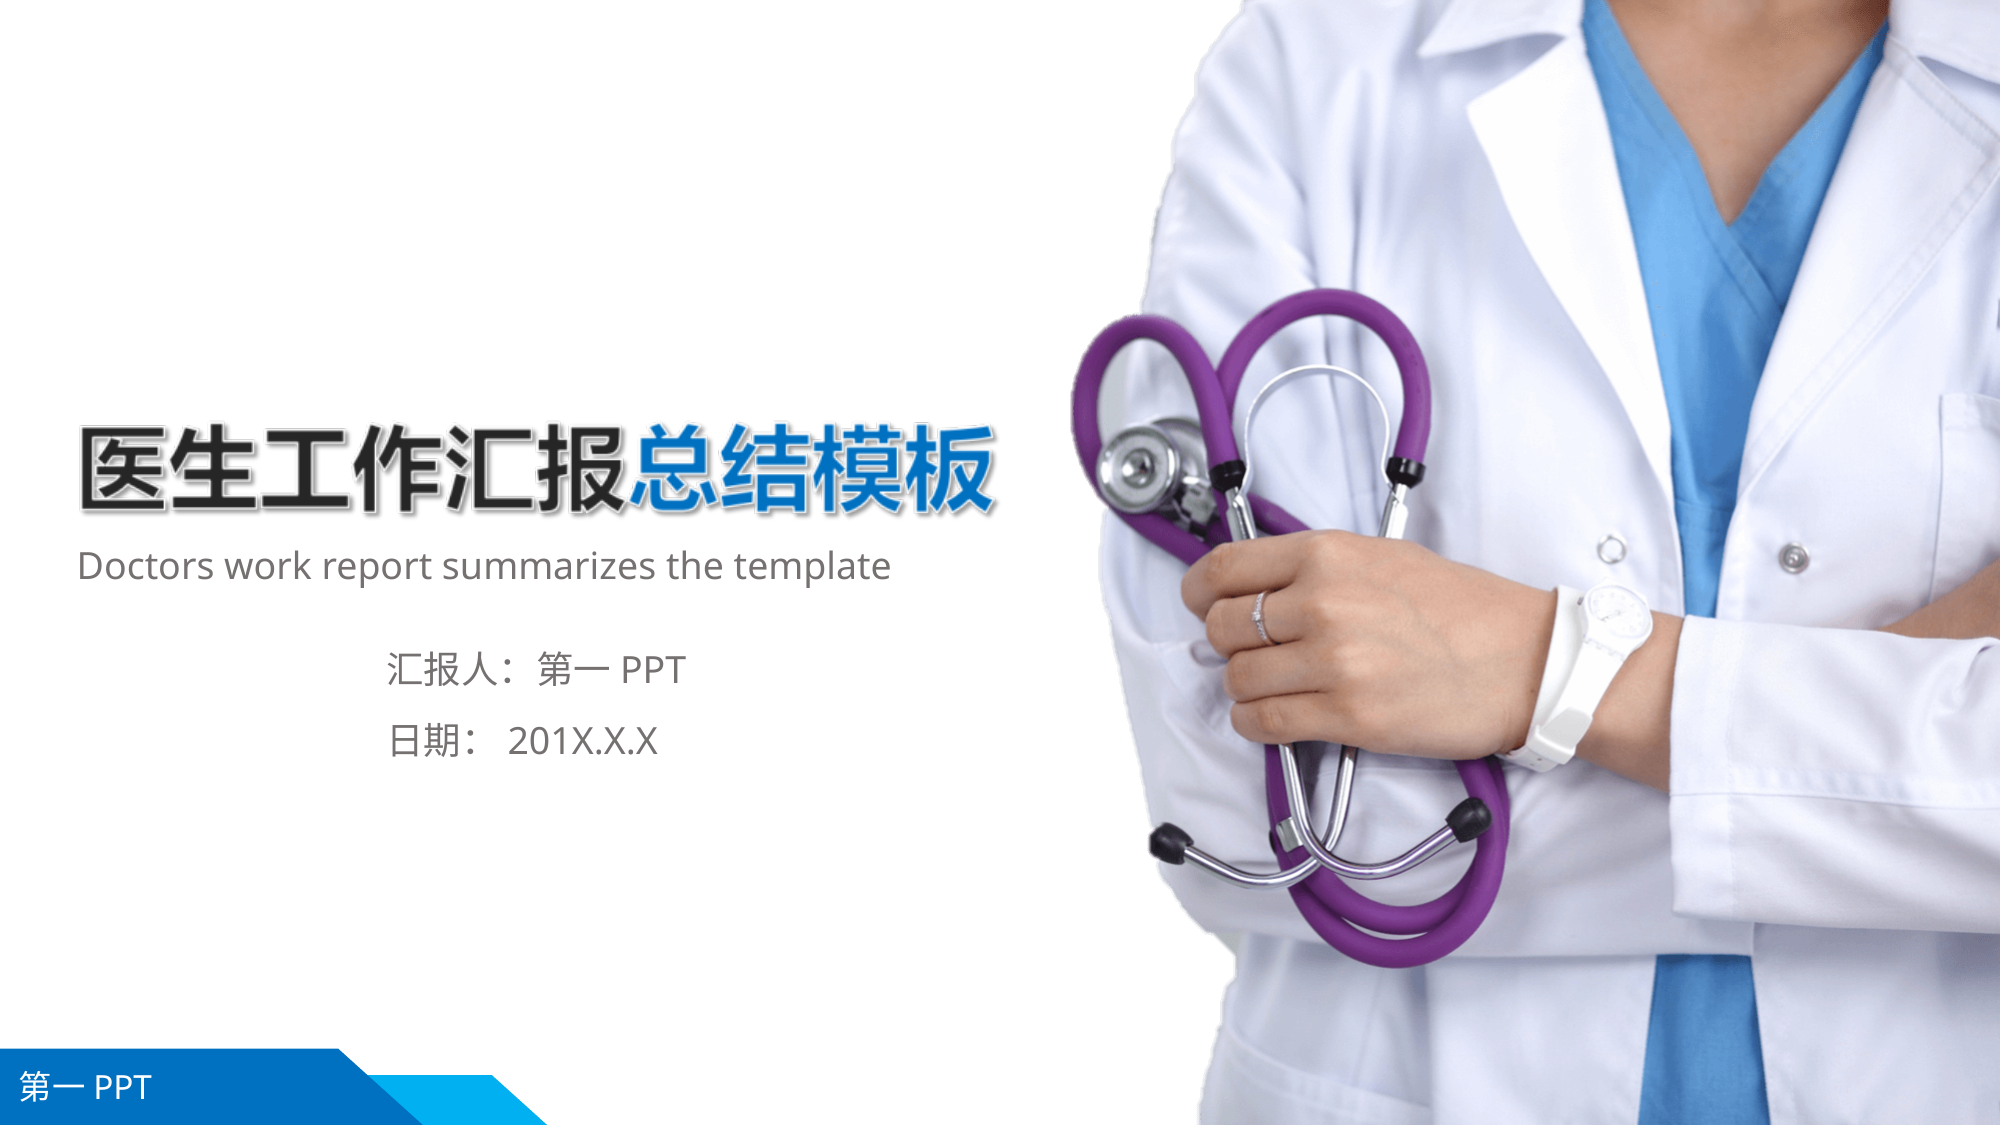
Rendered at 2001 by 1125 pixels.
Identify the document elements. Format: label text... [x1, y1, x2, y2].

picture [52, 0, 2000, 1125]
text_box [371, 638, 803, 771]
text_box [0, 1048, 548, 1125]
text_box Doctors work report summarizes the template [61, 539, 1011, 595]
